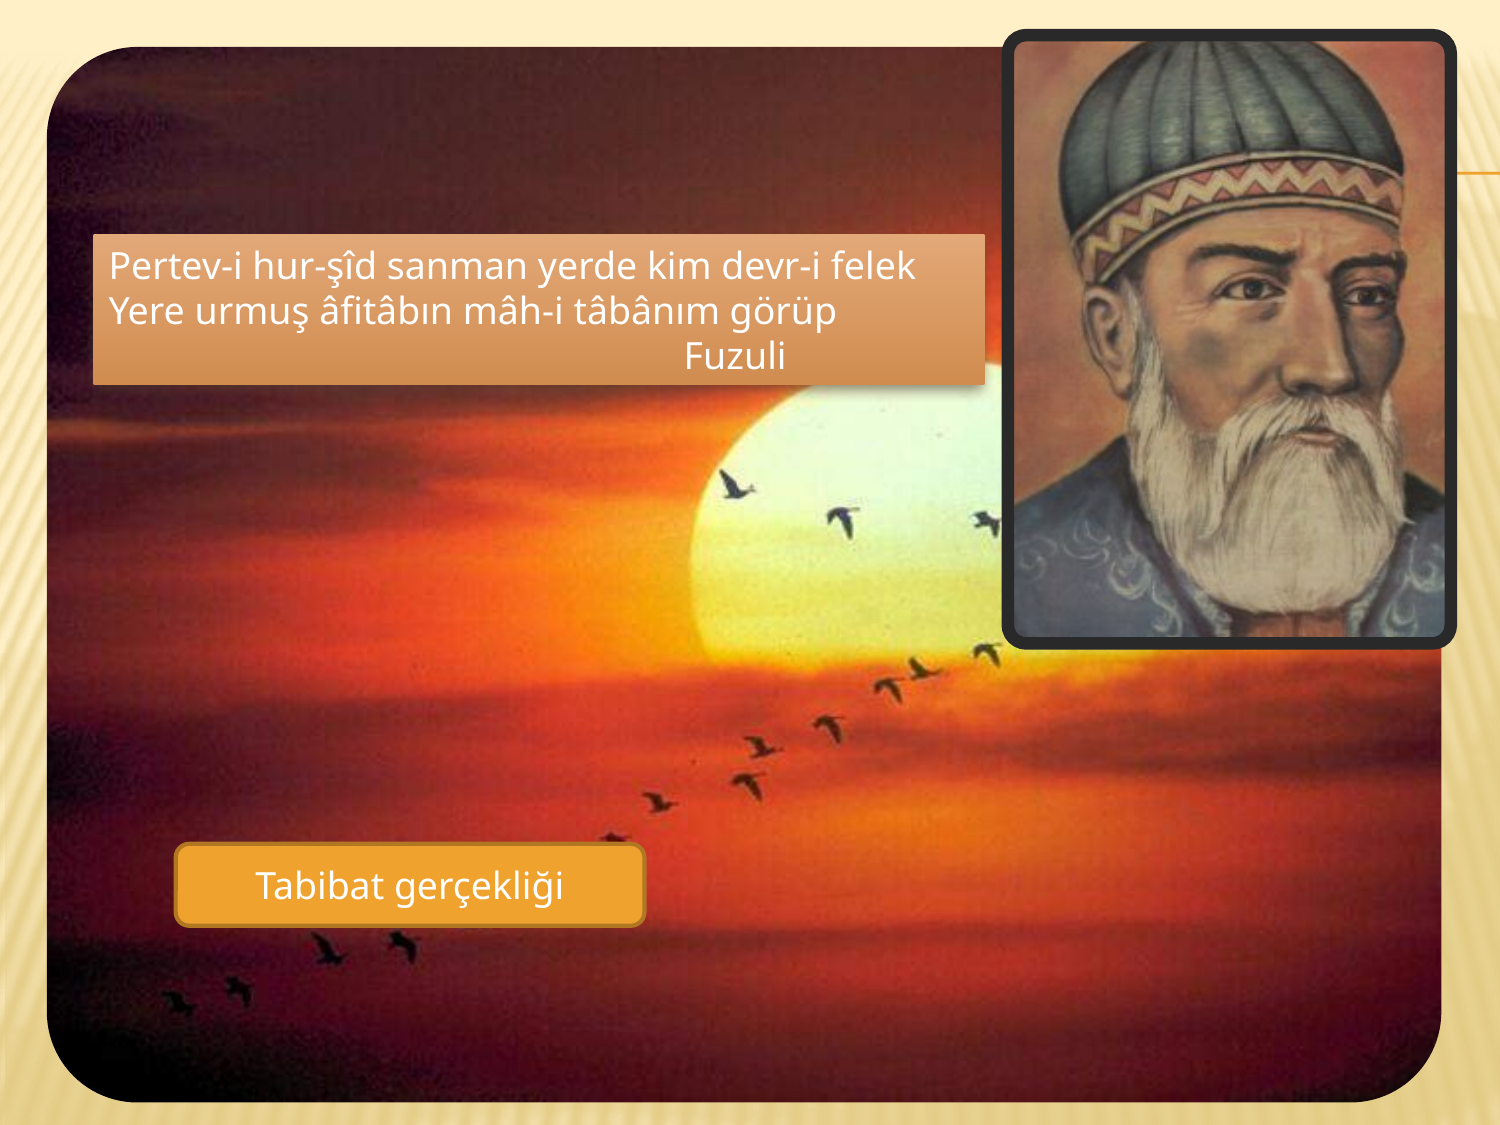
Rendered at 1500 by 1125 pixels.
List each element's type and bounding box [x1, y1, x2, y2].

list [46, 46, 1442, 1103]
picture [1007, 34, 1452, 644]
